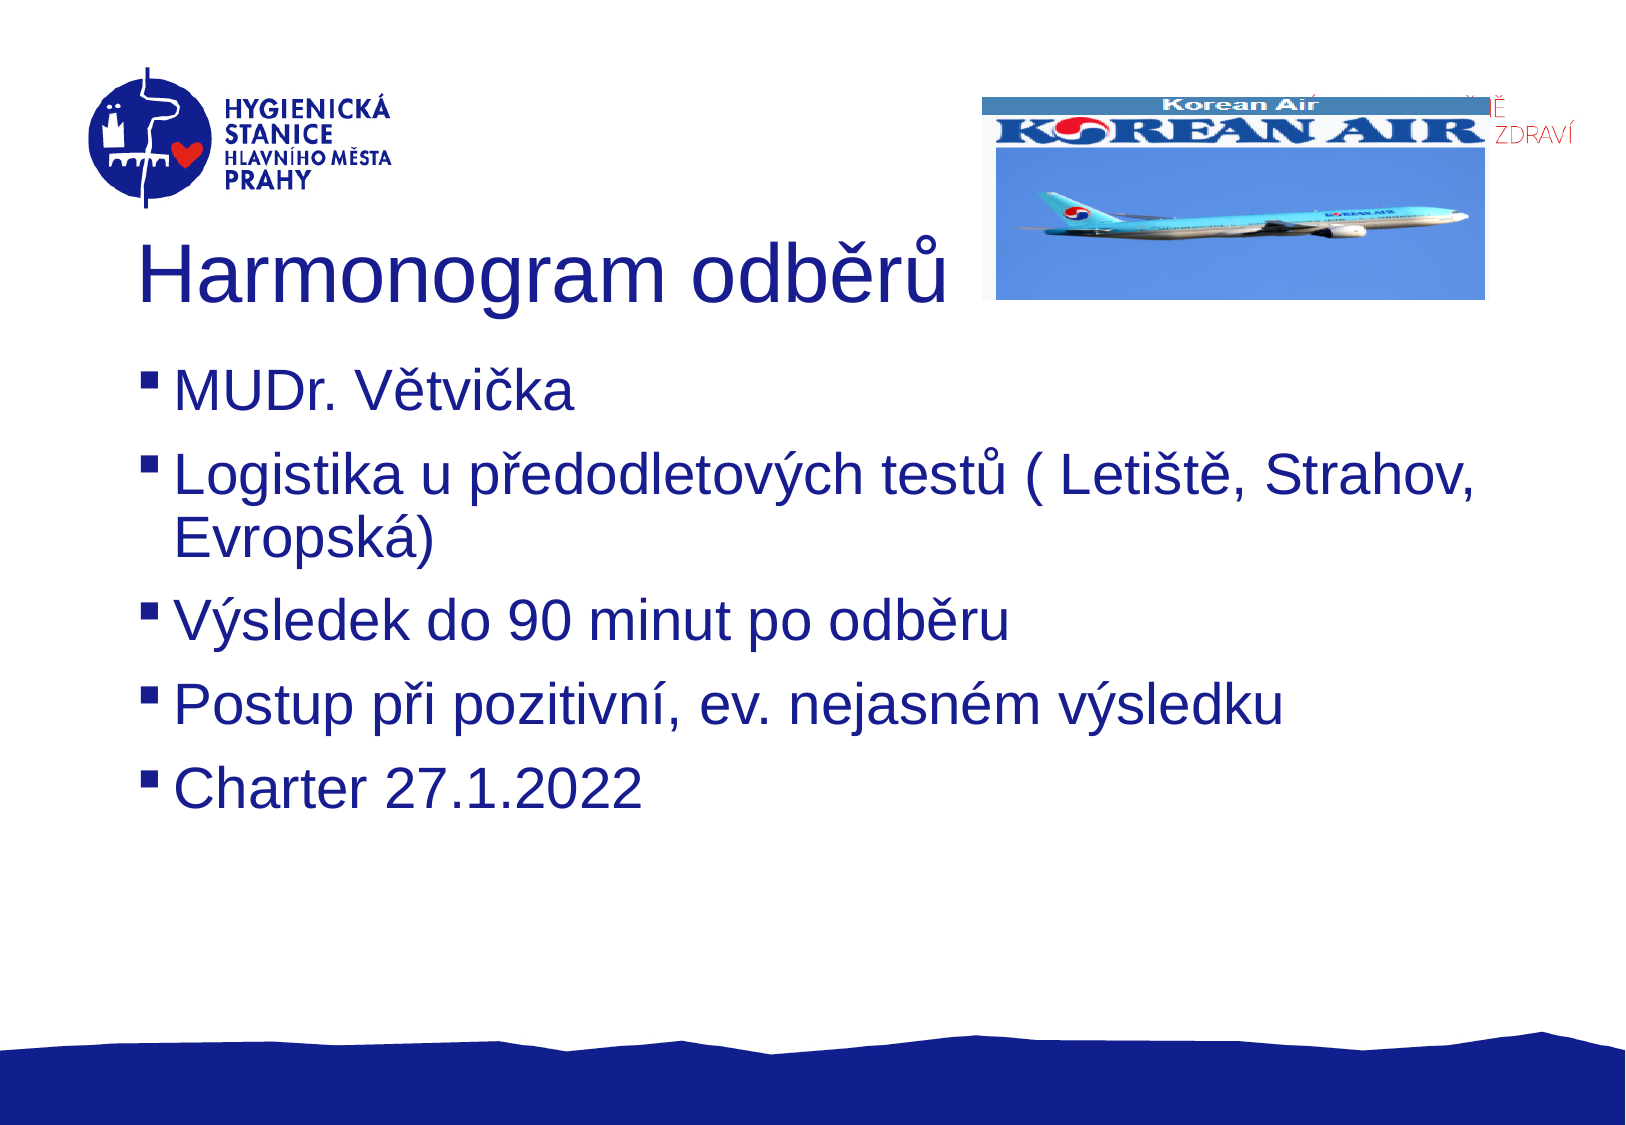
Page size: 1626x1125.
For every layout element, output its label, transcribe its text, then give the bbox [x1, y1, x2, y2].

list MUDr. Větvička Logistika u předodletových testů ( Letiště, Strahov, Evropská) Výsledek do 90 minut po odběru Postup při pozitivní, ev. nejasném výsledku Charter 27.1.2022 [121, 352, 1523, 1010]
picture [0, 0, 1626, 1125]
title Harmonogram odběrů [121, 166, 1523, 352]
